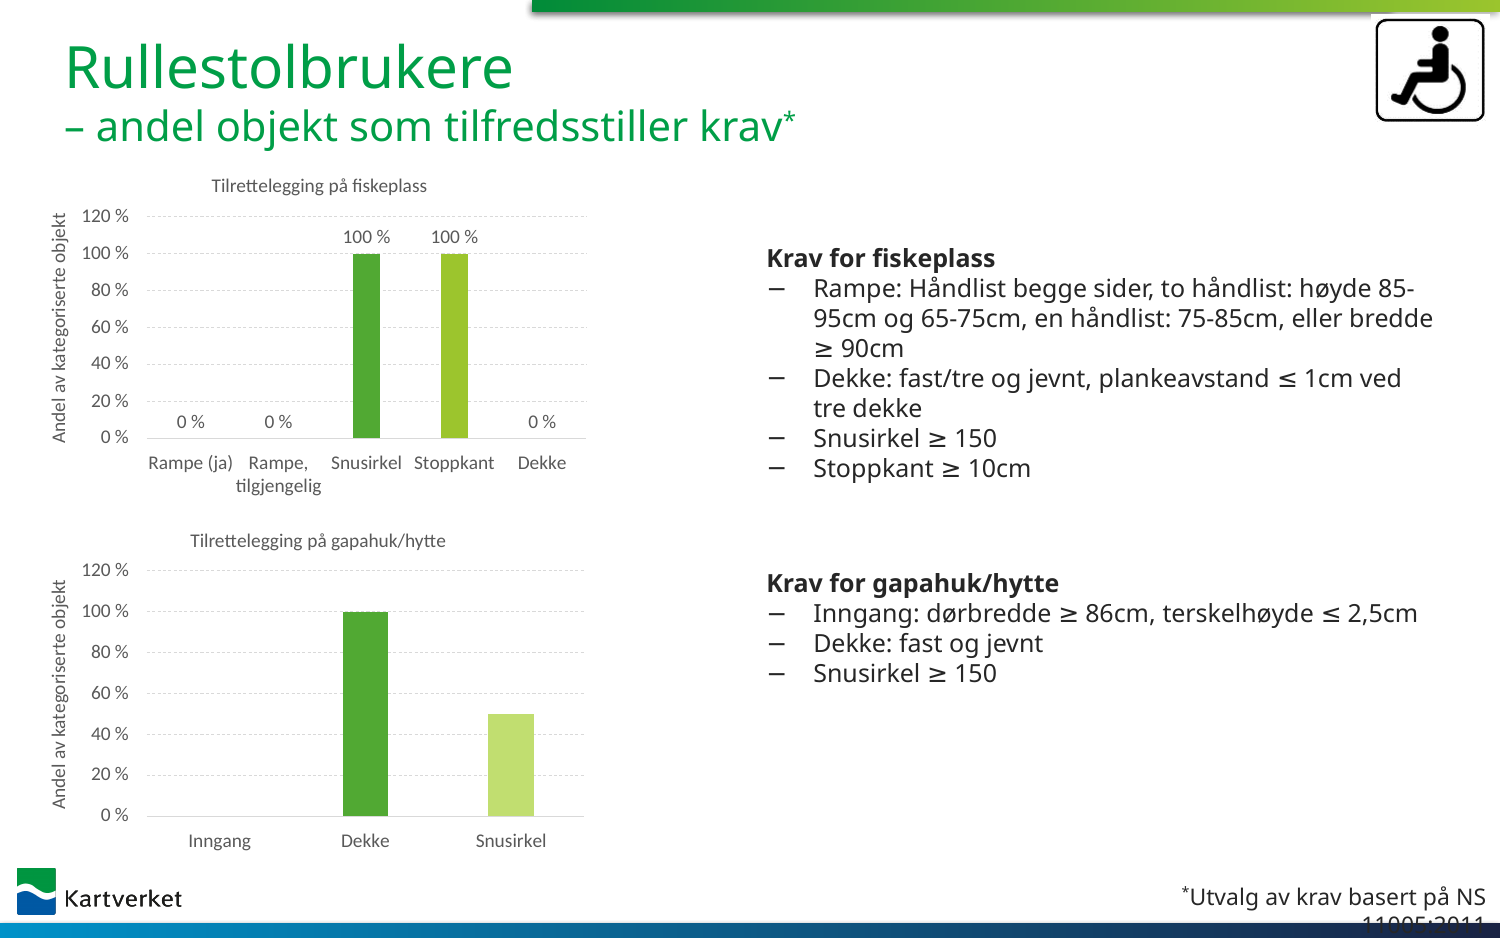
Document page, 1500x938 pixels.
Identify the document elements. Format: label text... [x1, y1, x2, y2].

text_box Rullestolbrukere – andel objekt som tilfredsstiller krav* [49, 29, 1431, 158]
text_box Krav for fiskeplass Rampe: Håndlist begge sider, to håndlist: høyde 85-95cm og 65-75cm, en håndlist: 75-85cm, eller bredde ≥ 90cm Dekke: fast/tre og jevnt, plankeavstand ≤ 1cm ved tre dekke Snusirkel ≥ 150 Stoppkant ≥ 10cm [751, 235, 1452, 490]
picture [1371, 13, 1491, 127]
picture [41, 520, 596, 859]
picture [41, 166, 598, 505]
text_box *Utvalg av krav basert på NS 11005:2011 [1068, 873, 1500, 938]
text_box Krav for gapahuk/hytte Inngang: dørbredde ≥ 86cm, terskelhøyde ≤ 2,5cm Dekke: fast og jevnt Snusirkel ≥ 150 [751, 560, 1452, 695]
